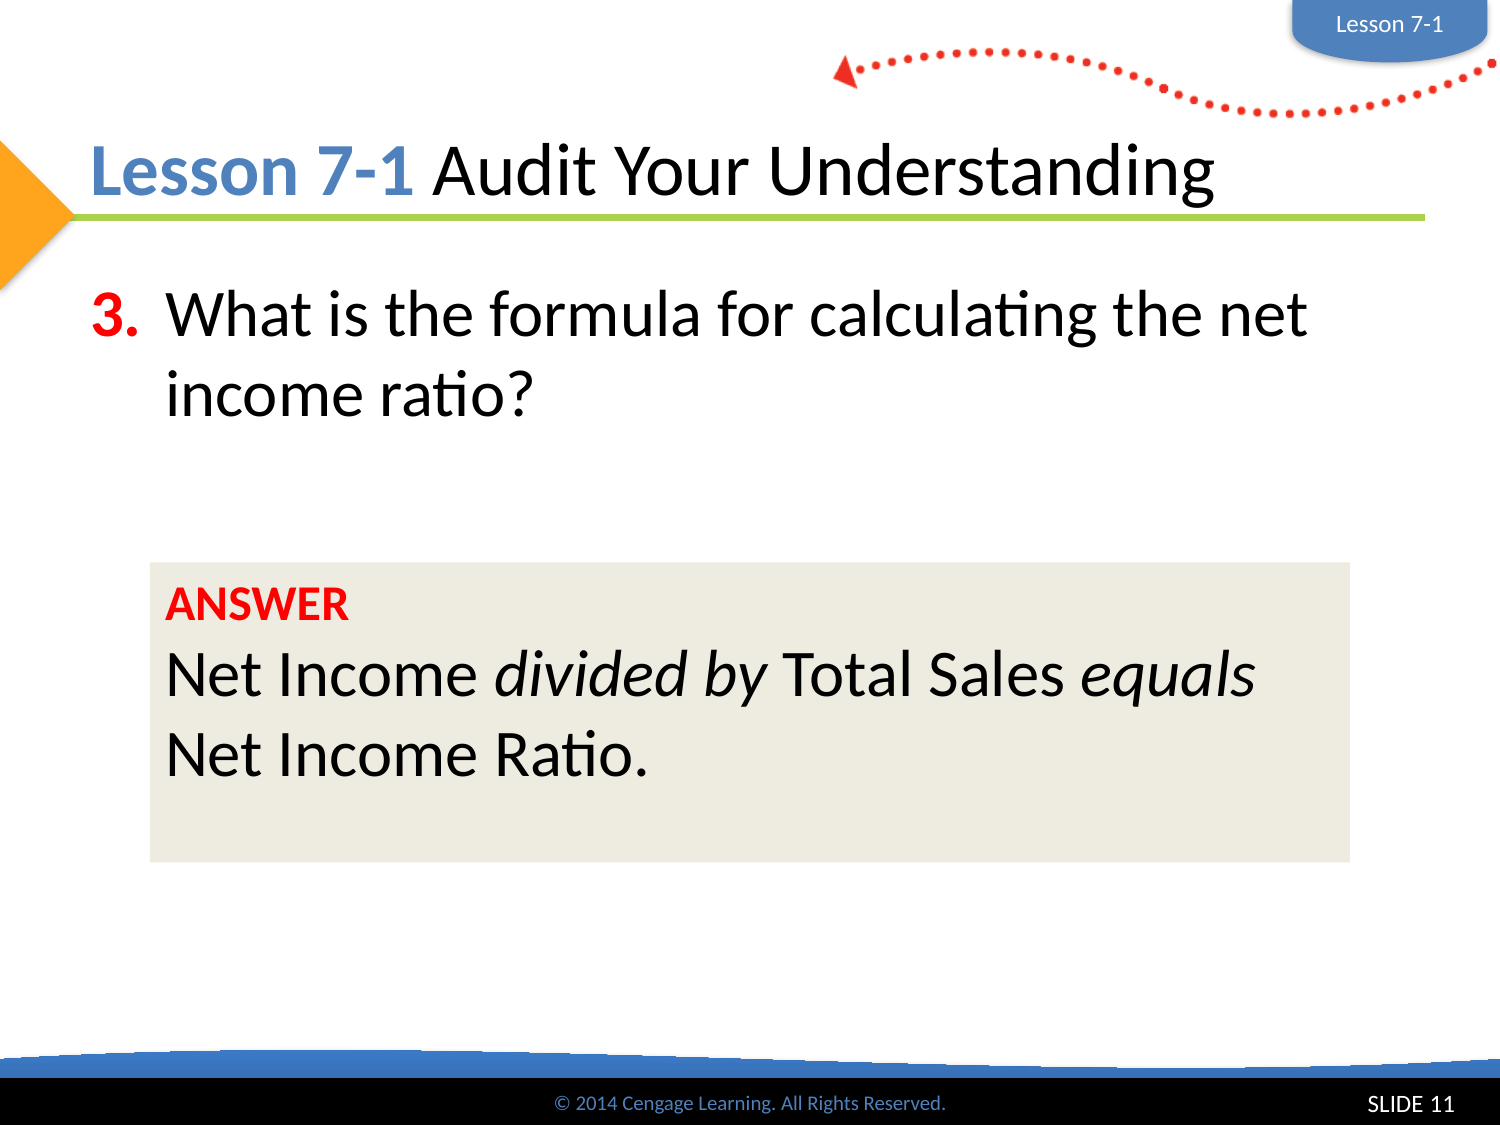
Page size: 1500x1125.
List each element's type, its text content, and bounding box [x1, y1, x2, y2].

text_box ANSWER Net Income divided by Total Sales equals Net Income Ratio. [149, 562, 1350, 863]
list 3. What is the formula for calculating the net income ratio? [75, 262, 1425, 1005]
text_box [1292, 0, 1488, 63]
text_box [0, 138, 78, 293]
slide_number SLIDE 11 [1170, 1080, 1470, 1125]
title Lesson 7-1 Audit Your Understanding [75, 29, 1350, 218]
picture [827, 37, 1500, 126]
